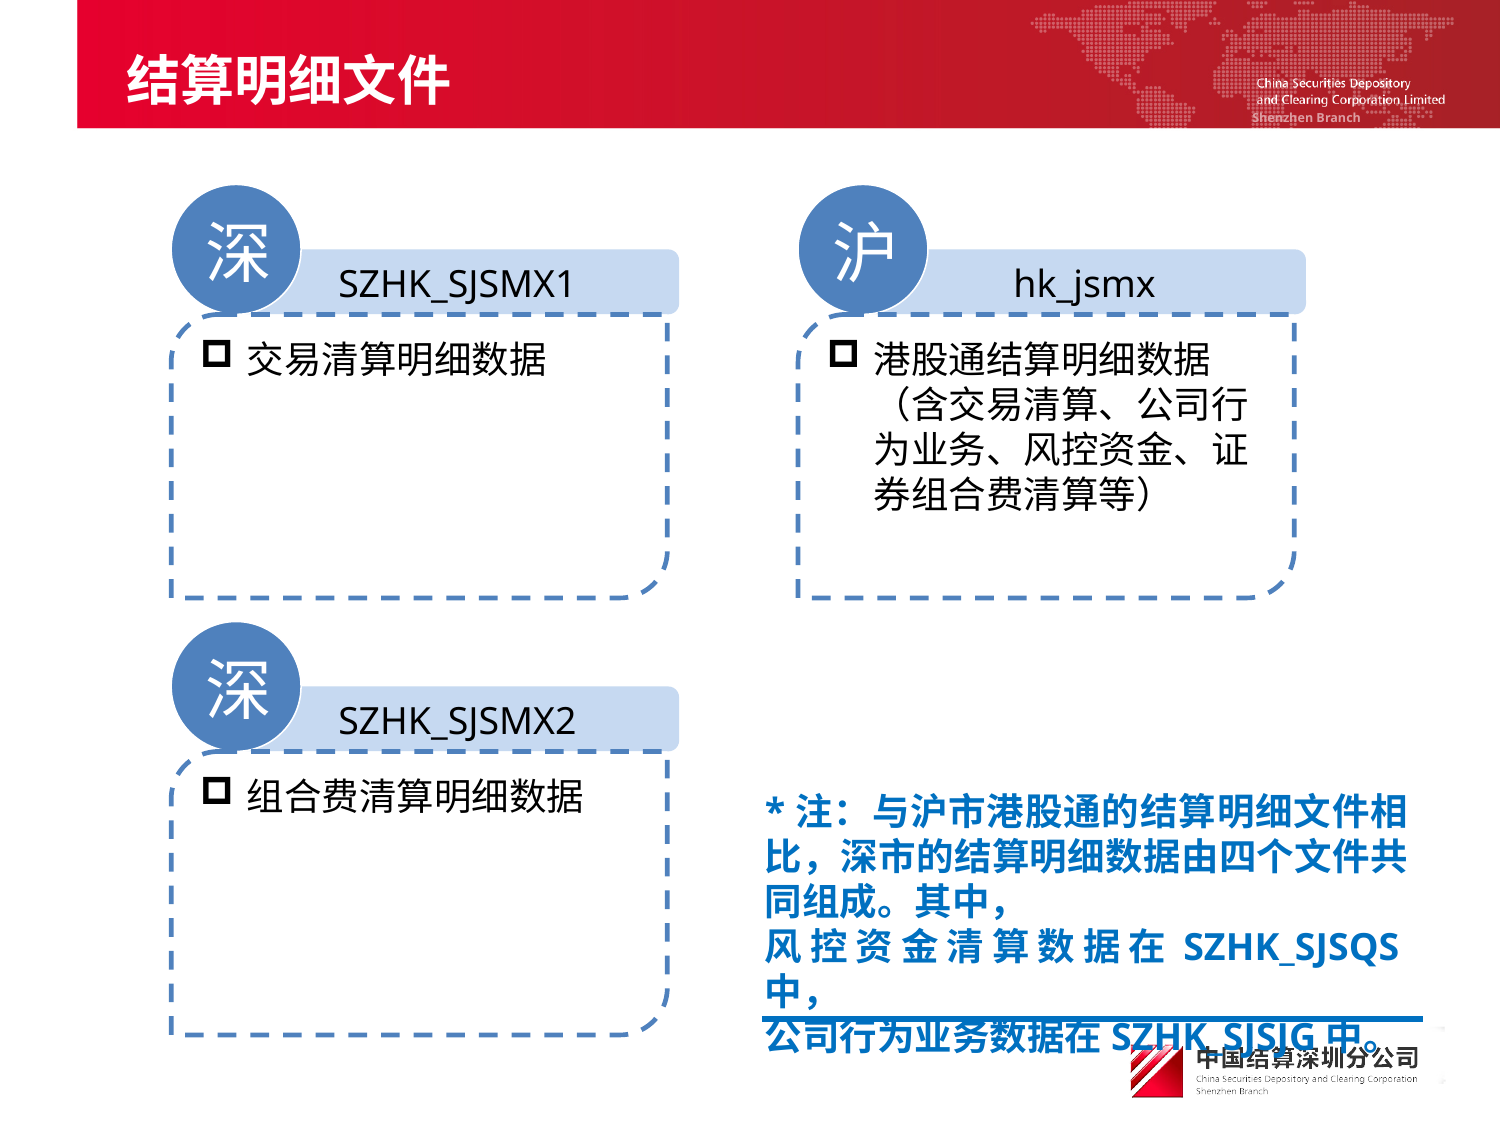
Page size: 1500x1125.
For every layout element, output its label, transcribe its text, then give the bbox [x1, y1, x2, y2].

text_box 组合费清算明细数据 [171, 751, 668, 1036]
title 结算明细文件 [110, 31, 1495, 119]
picture [0, 0, 1500, 1125]
text_box 深 [171, 621, 302, 751]
text_box *注：与沪市港股通的结算明细文件相比，深市的结算明细数据由四个文件共同组成。其中， 风控资金清算数据在SZHK_SJSQS中， 公司行为业务数据在SZHK_SJSJG中。 [750, 780, 1424, 1066]
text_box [170, 184, 680, 599]
text_box SZHK_SJSMX2 [250, 686, 680, 752]
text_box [797, 184, 1307, 599]
